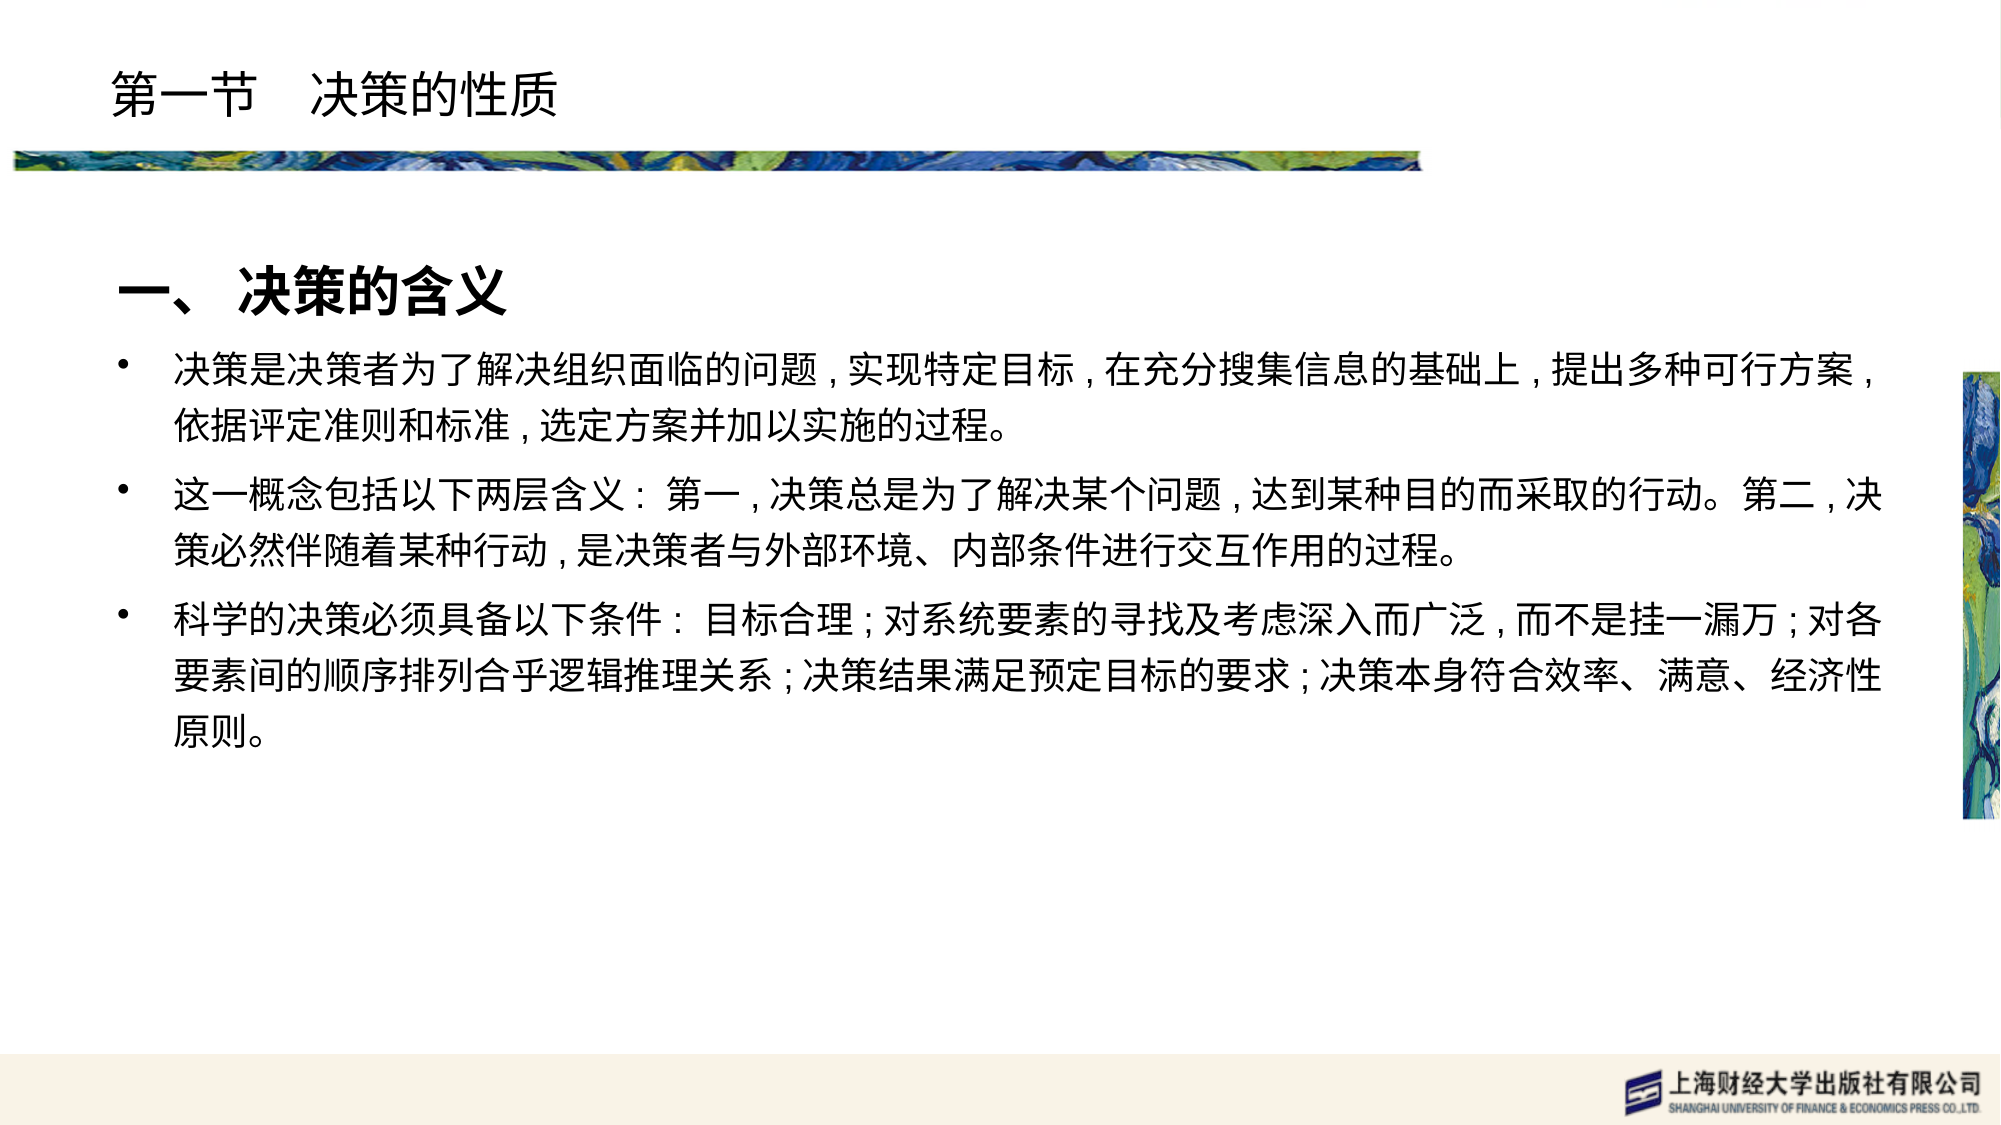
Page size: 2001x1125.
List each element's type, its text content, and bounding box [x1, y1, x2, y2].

list 一、 决策的含义 决策是决策者为了解决组织面临的问题,实现特定目标,在充分搜集信息的基础上,提出多种可行方案,依据评定准则和标准,选定方案并加以实施的过程。 这一概念包括以下两层含义: 第一,决策总是为了解决某个问题,达到某种目的而采取的行动。第二,决策必然伴随着某种行动,是决策者与外部环境、内部条件进行交互作用的过程。 科学的决策必须具备以下条件: 目标合理;对系统要素的寻找及考虑深入而广泛,而不是挂一漏万;对各要素间的顺序排列合乎逻辑推理关系;决策结果满足预定目标的要求;决策本身符合效率、满意、经济性原则。 [102, 233, 1898, 1032]
title 第一节 决策的性质 [94, 42, 1451, 146]
picture [0, 0, 2001, 1125]
